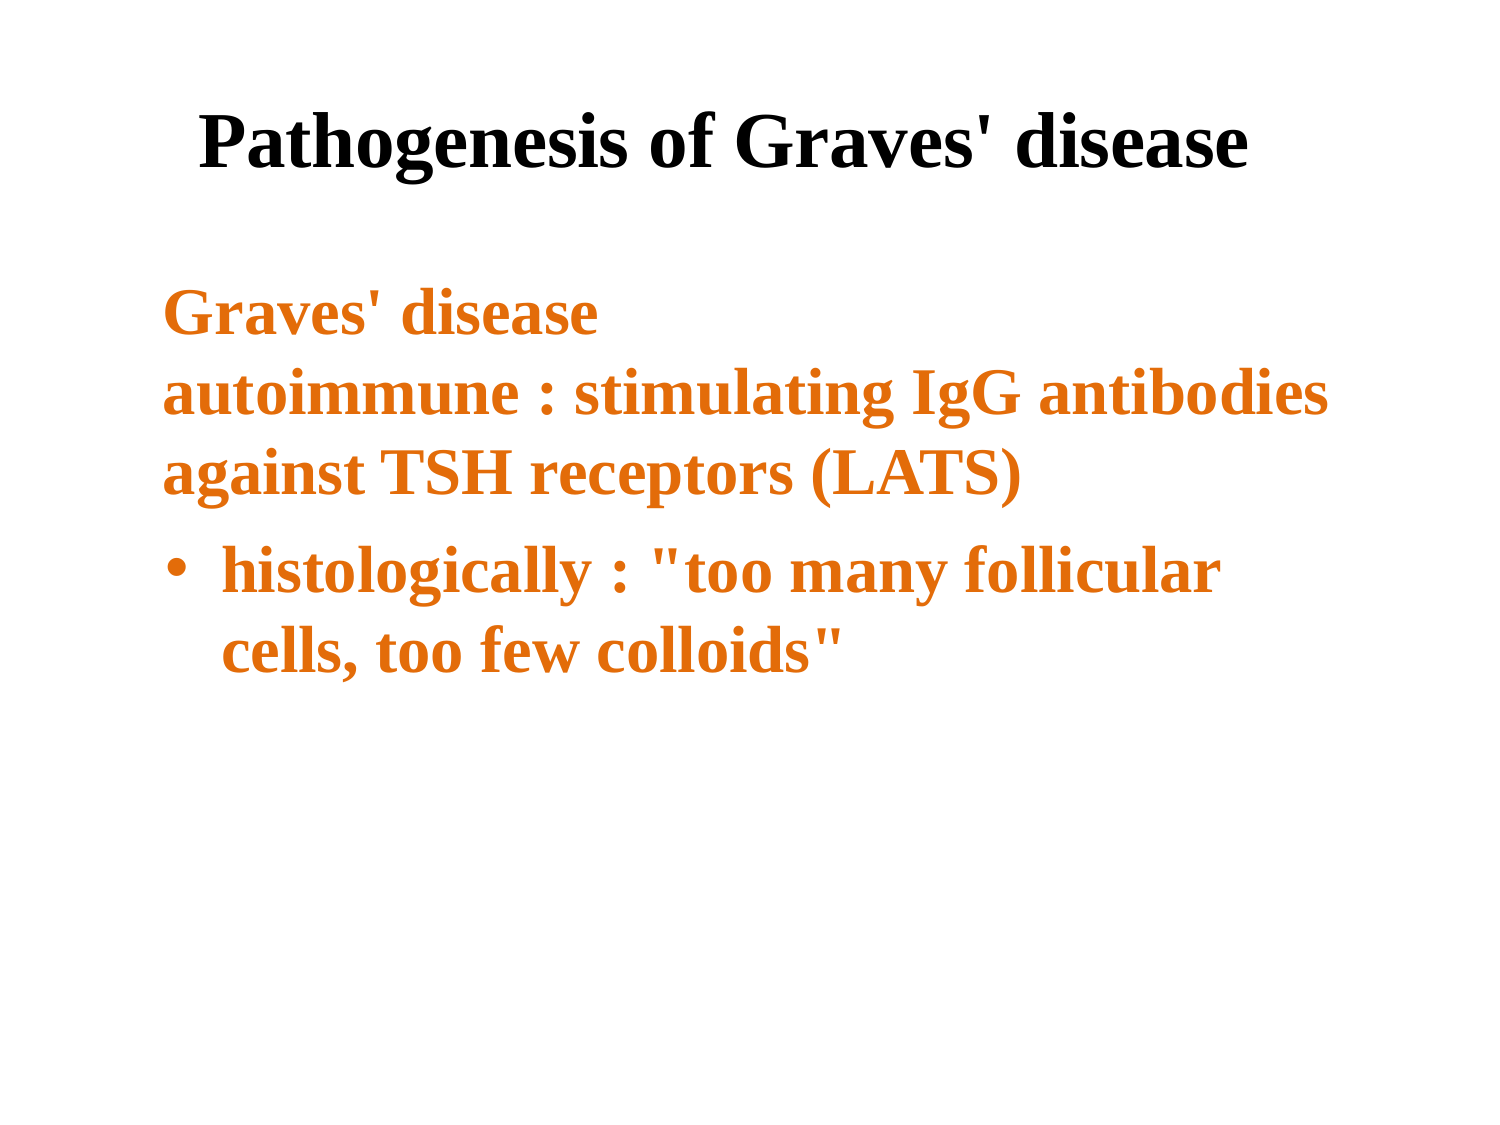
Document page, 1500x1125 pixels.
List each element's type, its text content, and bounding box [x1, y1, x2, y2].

title Pathogenesis of Graves' disease [198, 86, 1302, 249]
text_box Graves' disease autoimmune : stimulating IgG antibodies against TSH receptors (LATS) histologically : "too many follicular cells, too few colloids" [162, 249, 1345, 686]
